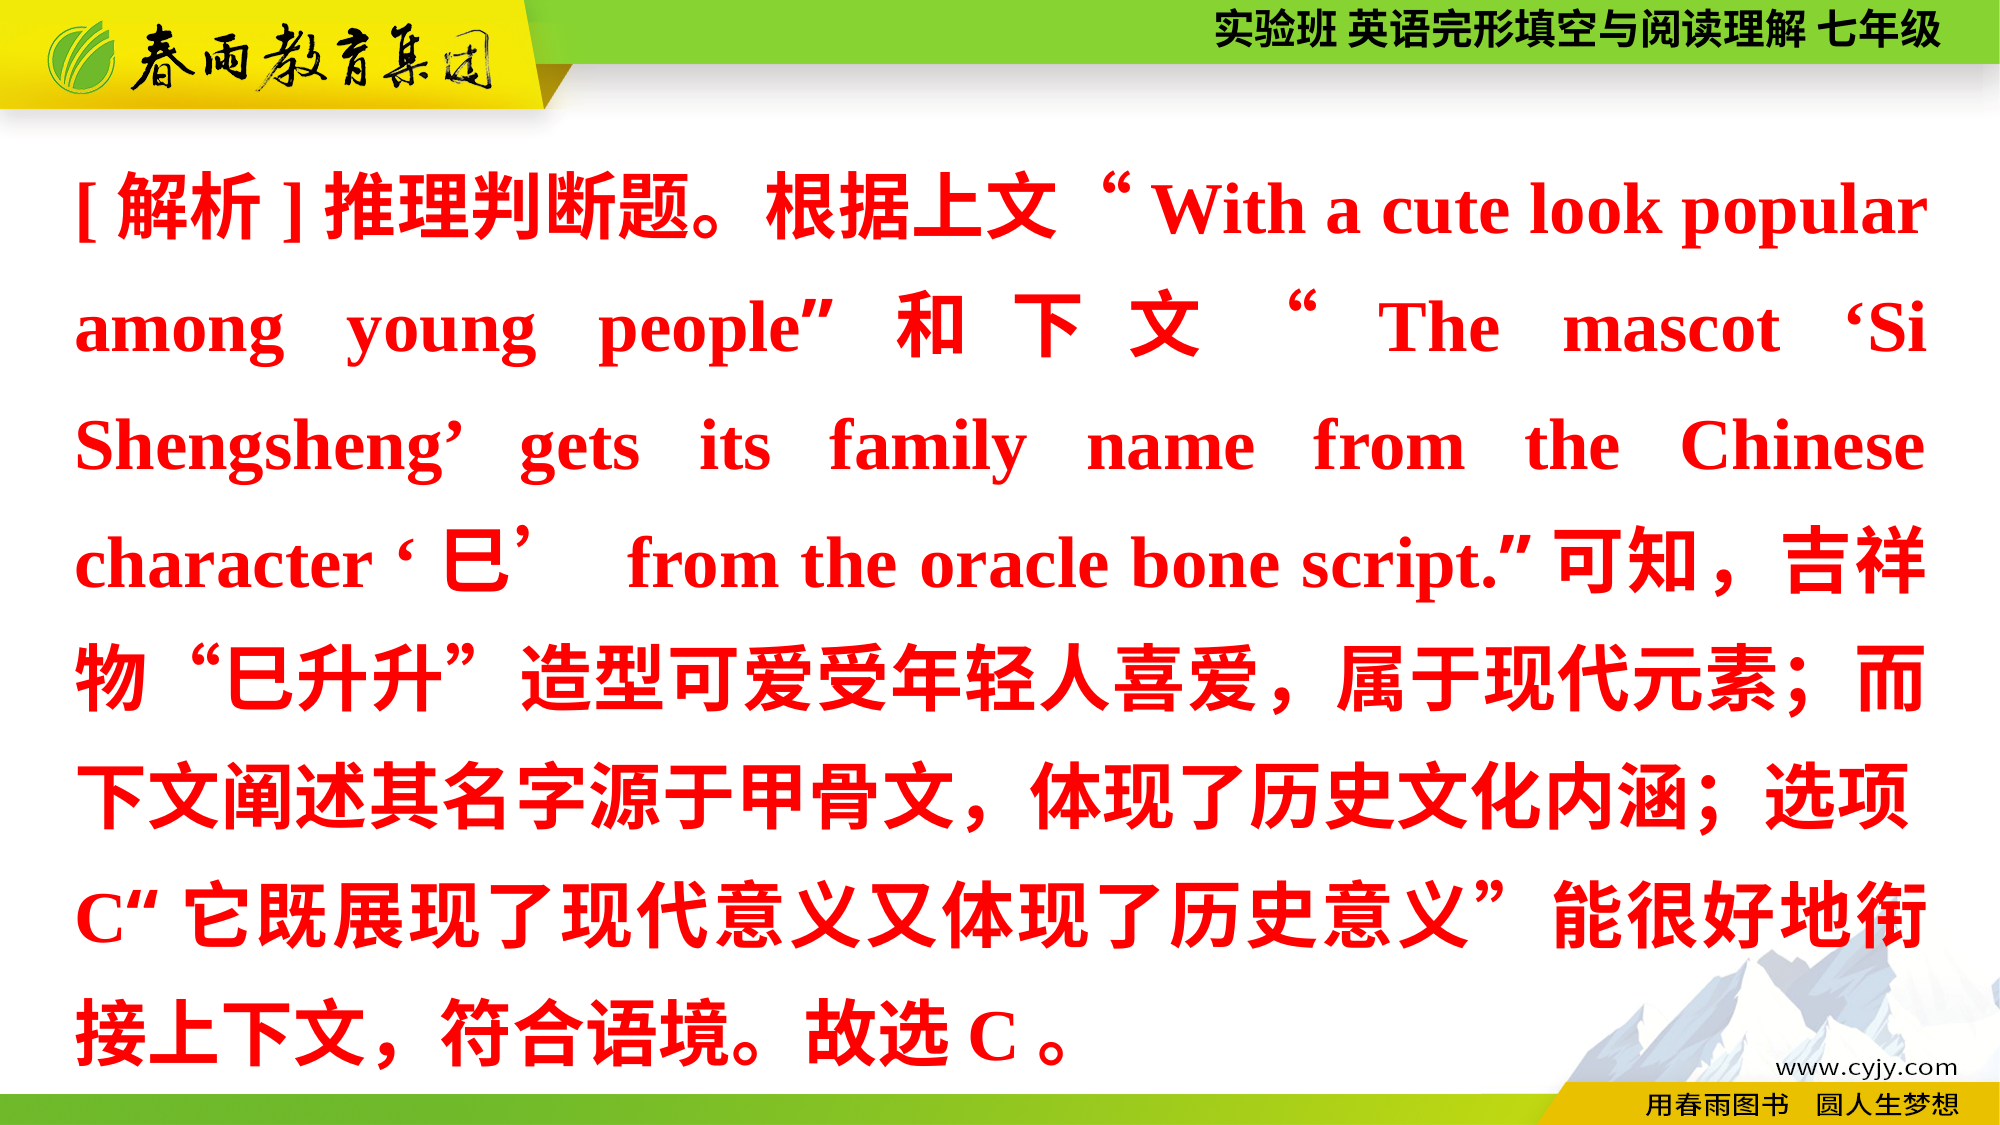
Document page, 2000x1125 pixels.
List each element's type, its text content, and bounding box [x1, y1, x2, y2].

list [解析]推理判断题。根据上文“With a cute look popular among young people”和下文“The mascot ‘Si Shengsheng’ gets its family name from the Chinese character ‘巳’ from the oracle bone script.”可知，吉祥物“巳升升”造型可爱受年轻人喜爱，属于现代元素；而下文阐述其名字源于甲骨文，体现了历史文化内涵；选项C“它既展现了现代意义又体现了历史意义”能很好地衔接上下文，符合语境。故选C。 [59, 122, 1944, 1079]
picture [0, 0, 2000, 1125]
